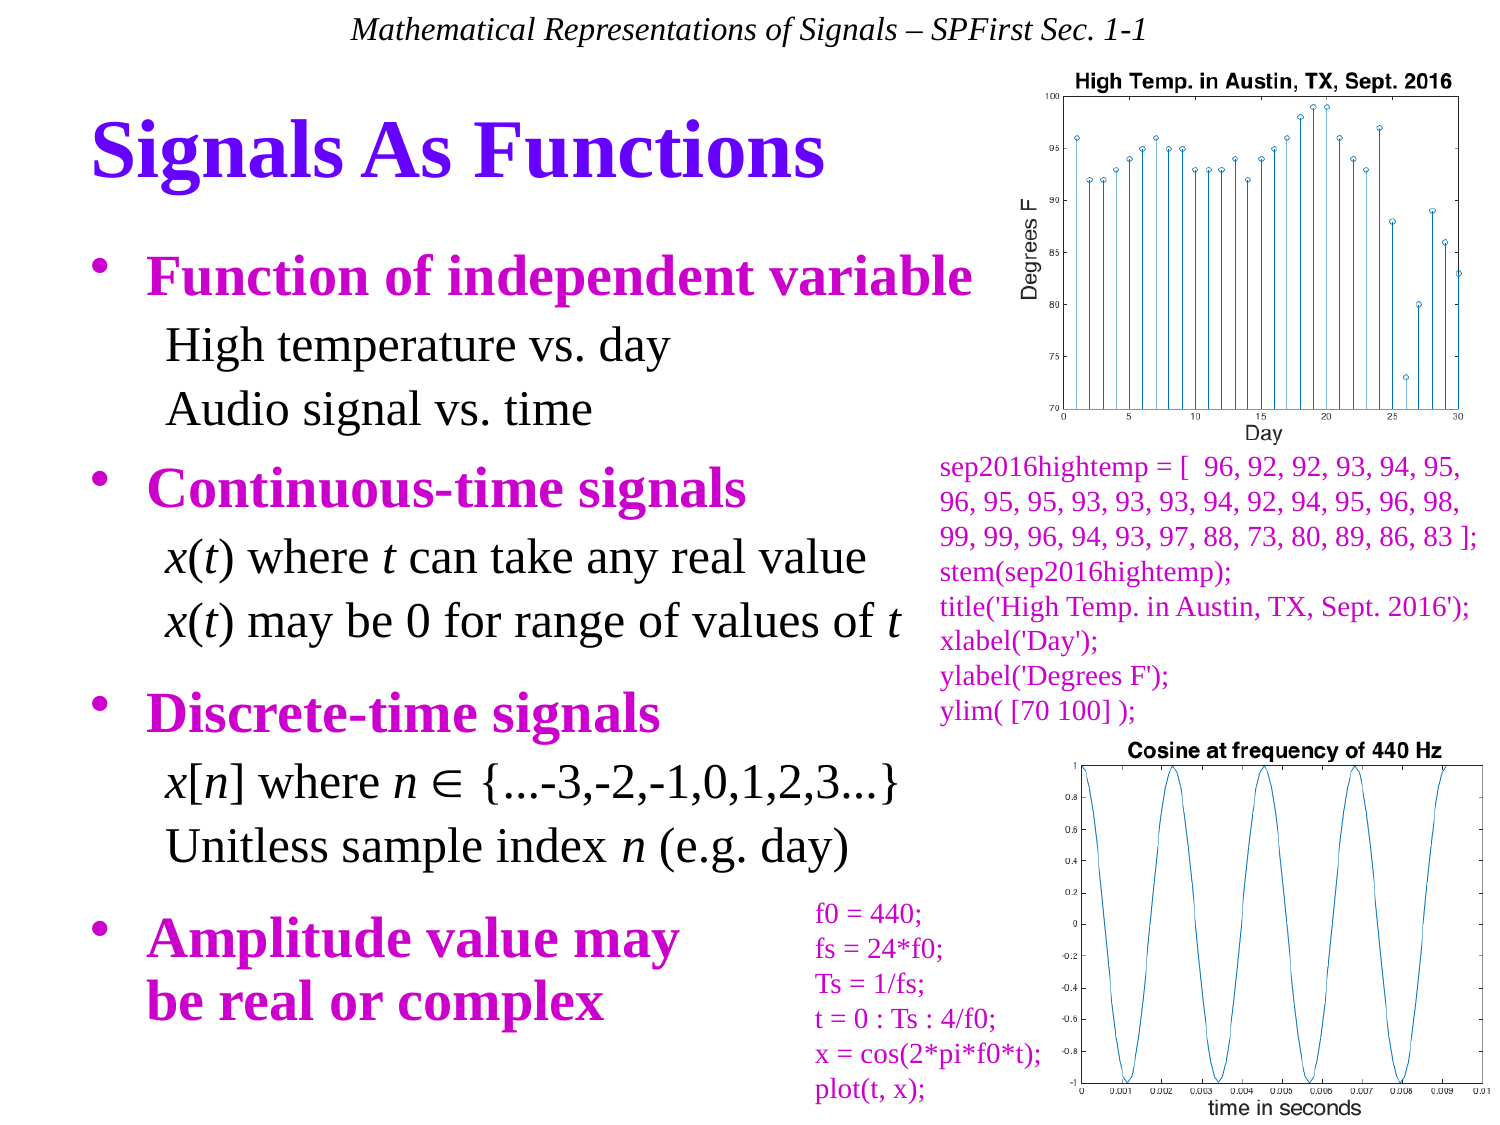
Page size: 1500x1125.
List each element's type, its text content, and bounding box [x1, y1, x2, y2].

picture [1043, 737, 1500, 1125]
picture [1012, 68, 1477, 451]
title Signals As Functions [75, 55, 963, 238]
text_box Amplitude value may be real or complex [74, 900, 763, 1100]
list Function of independent variable High temperature vs. day Audio signal vs. time [75, 237, 1007, 449]
text_box Discrete-time signals x[n] where n  {...-3,-2,-1,0,1,2,3...} Unitless sample index n (e.g. day) [75, 674, 1013, 900]
text_box Mathematical Representations of Signals – SPFirst Sec. 1-1 [0, 0, 1500, 55]
text_box Continuous-time signals x(t) where t can take any real value x(t) may be 0 for range of values of t [75, 449, 924, 674]
text_box sep2016hightemp = [ 96, 92, 92, 93, 94, 95, 96, 95, 95, 93, 93, 93, 94, 92, 94, 95, 96, 98, 99, 99, 96, 94, 93, 97, 88, 73, 80, 89, 86, 83 ]; stem(sep2016hightemp); title('High Temp. in Austin, TX, Sept. 2016'); xlabel('Day'); ylabel('Degrees F'); ylim( [70 100] ); [924, 439, 1500, 734]
text_box f0 = 440; fs = 24*f0; Ts = 1/fs; t = 0 : Ts : 4/f0; x = cos(2*pi*f0*t); plot(t, x); [800, 887, 1038, 1112]
